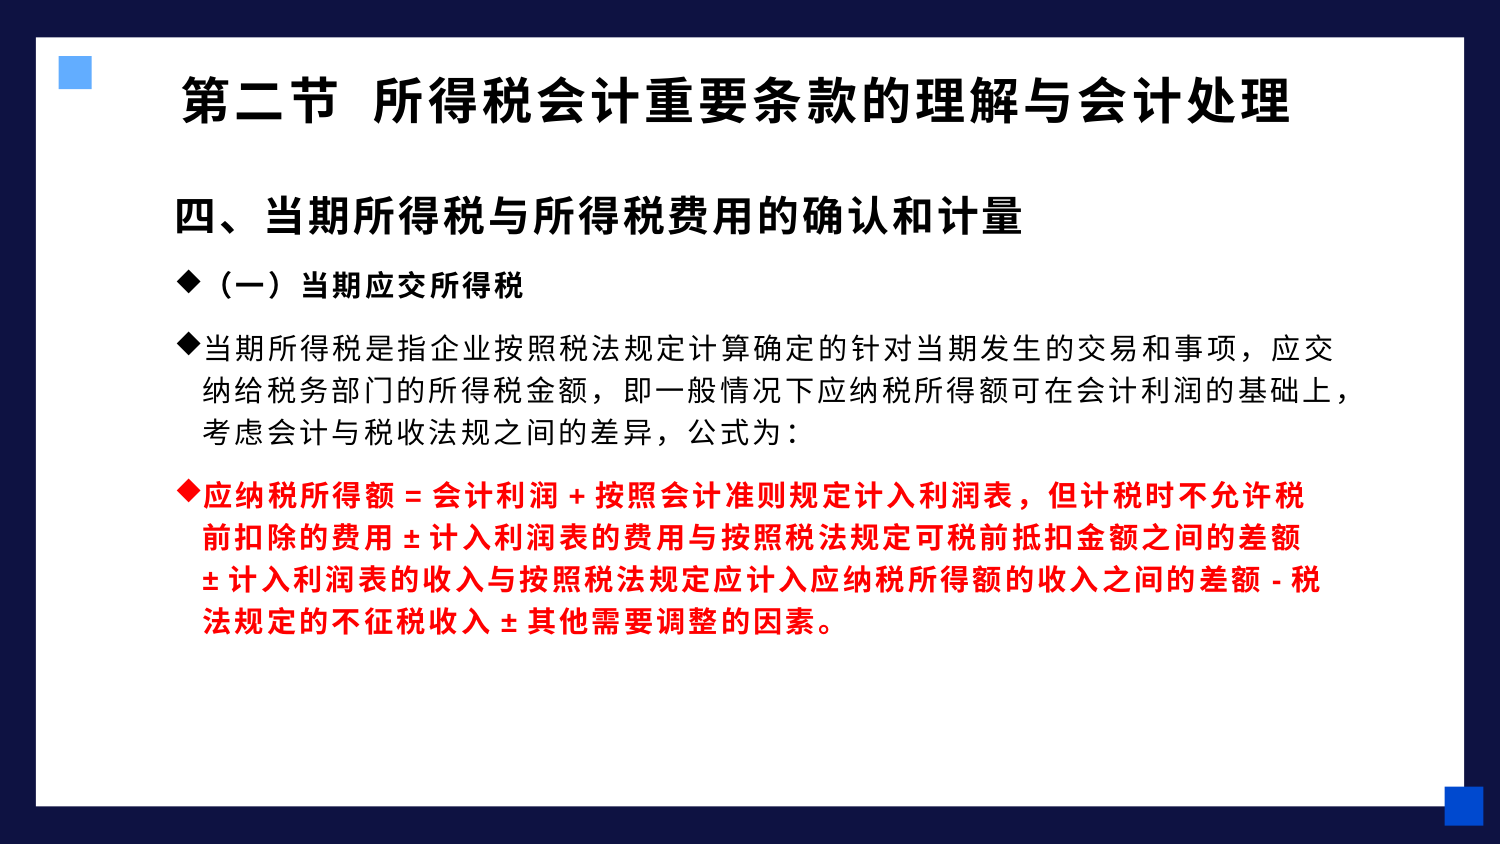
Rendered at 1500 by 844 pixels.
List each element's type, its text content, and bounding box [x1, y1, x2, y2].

title 第二节 所得税会计重要条款的理解与会计处理 [141, 48, 1327, 138]
list 四、当期所得税与所得税费用的确认和计量 （一）当期应交所得税 当期所得税是指企业按照税法规定计算确定的针对当期发生的交易和事项，应交纳给税务部门的所得税金额，即一般情况下应纳税所得额可在会计利润的基础上，考虑会计与税收法规之间的差异，公式为： 应纳税所得额=会计利润+按照会计准则规定计入利润表，但计税时不允许税前扣除的费用±计入利润表的费用与按照税法规定可税前抵扣金额之间的差额±计入利润表的收入与按照税法规定应计入应纳税所得额的收入之间的差额-税法规定的不征税收入±其他需要调整的因素。 [157, 179, 1353, 604]
